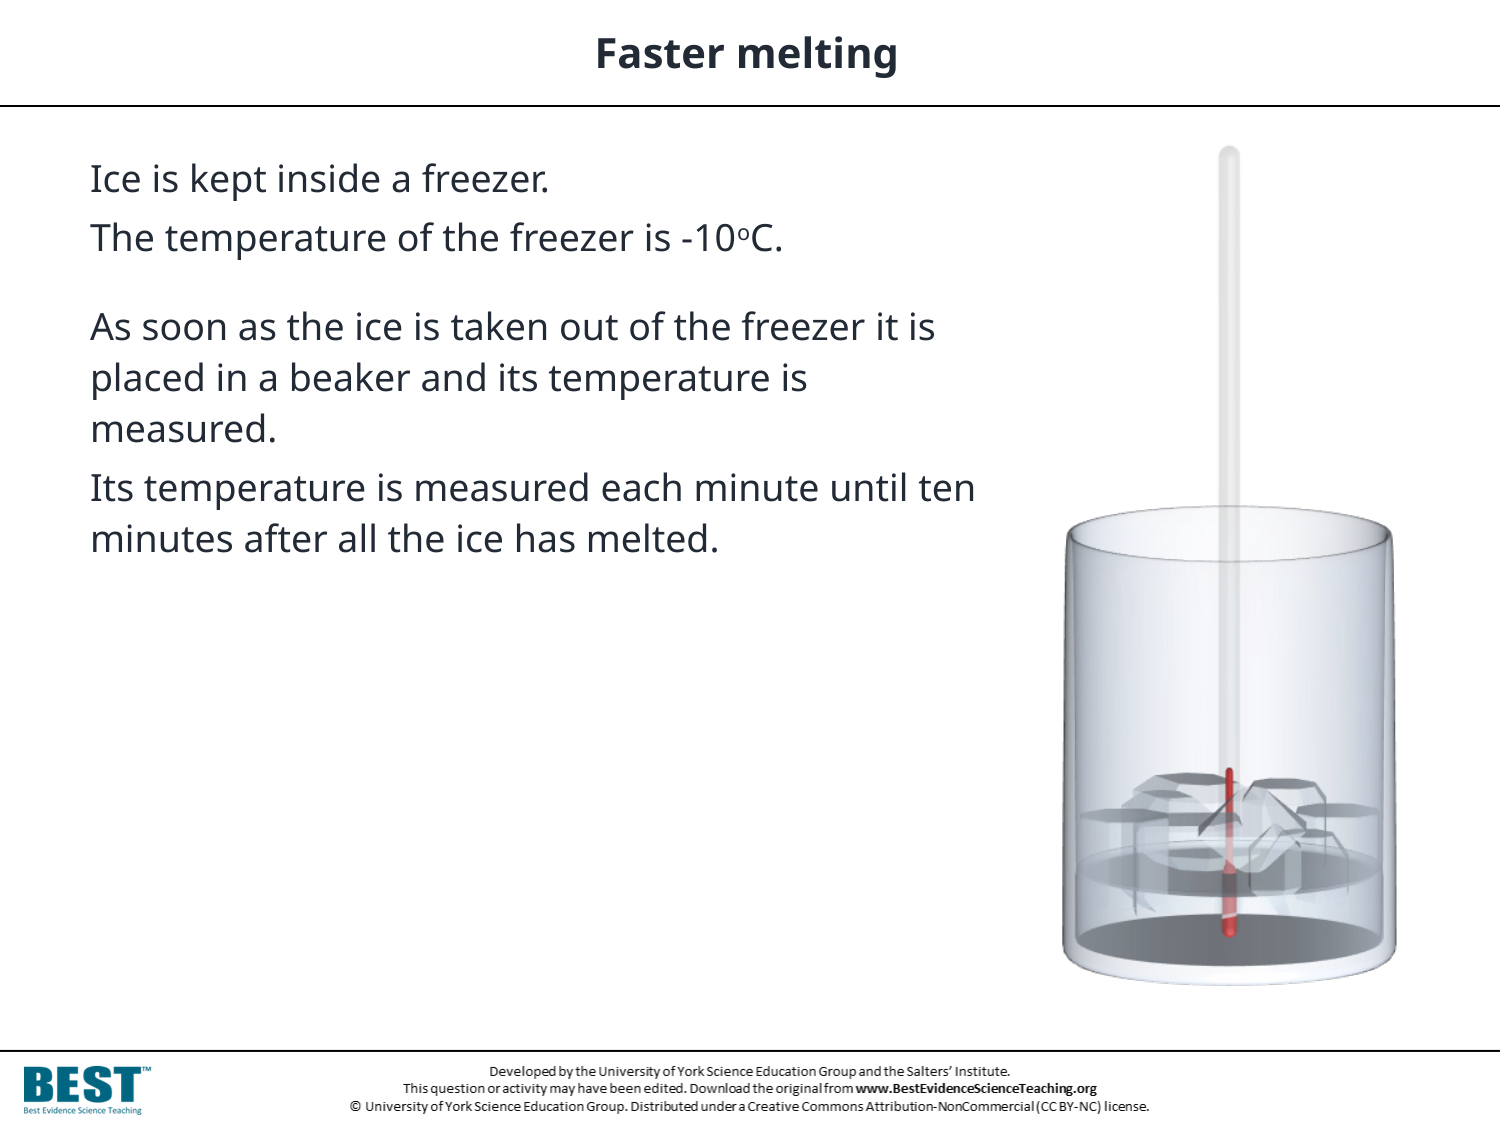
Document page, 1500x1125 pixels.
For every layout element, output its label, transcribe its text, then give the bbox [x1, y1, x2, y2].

text_box Faster melting [23, 4, 1471, 99]
picture [0, 105, 1500, 1125]
